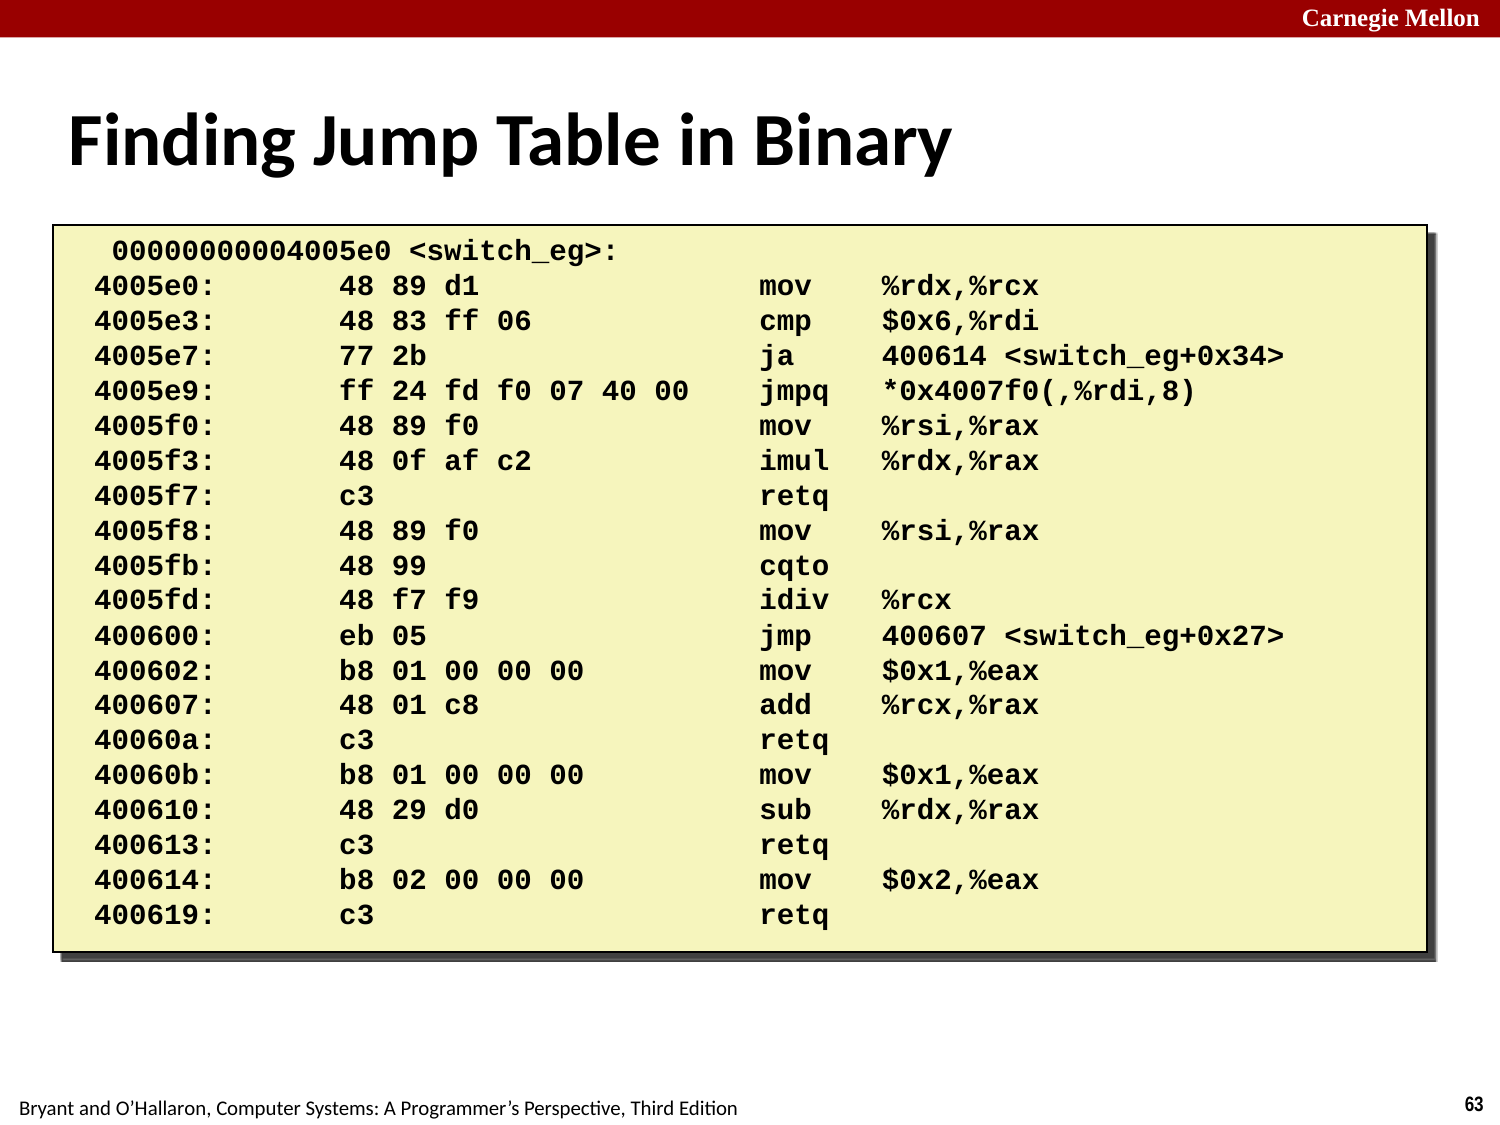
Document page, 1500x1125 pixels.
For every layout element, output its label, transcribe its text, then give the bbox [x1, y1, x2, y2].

title Finding Jump Table in Binary [62, 41, 1438, 230]
text_box 00000000004005e0 <switch_eg>: 4005e0: 48 89 d1 mov %rdx,%rcx 4005e3: 48 83 ff 06 cmp $0x6,%rdi 4005e7: 77 2b ja 400614 <switch_eg+0x34> 4005e9: ff 24 fd f0 07 40 00 jmpq *0x4007f0(,%rdi,8) 4005f0: 48 89 f0 mov %rsi,%rax 4005f3: 48 0f af c2 imul %rdx,%rax 4005f7: c3 retq 4005f8: 48 89 f0 mov %rsi,%rax 4005fb: 48 99 cqto 4005fd: 48 f7 f9 idiv %rcx 400600: eb 05 jmp 400607 <switch_eg+0x27> 400602: b8 01 00 00 00 mov $0x1,%eax 400607: 48 01 c8 add %rcx,%rax 40060a: c3 retq 40060b: b8 01 00 00 00 mov $0x1,%eax 400610: 48 29 d0 sub %rdx,%rax 400613: c3 retq 400614: b8 02 00 00 00 mov $0x2,%eax 400619: c3 retq [52, 224, 1428, 952]
